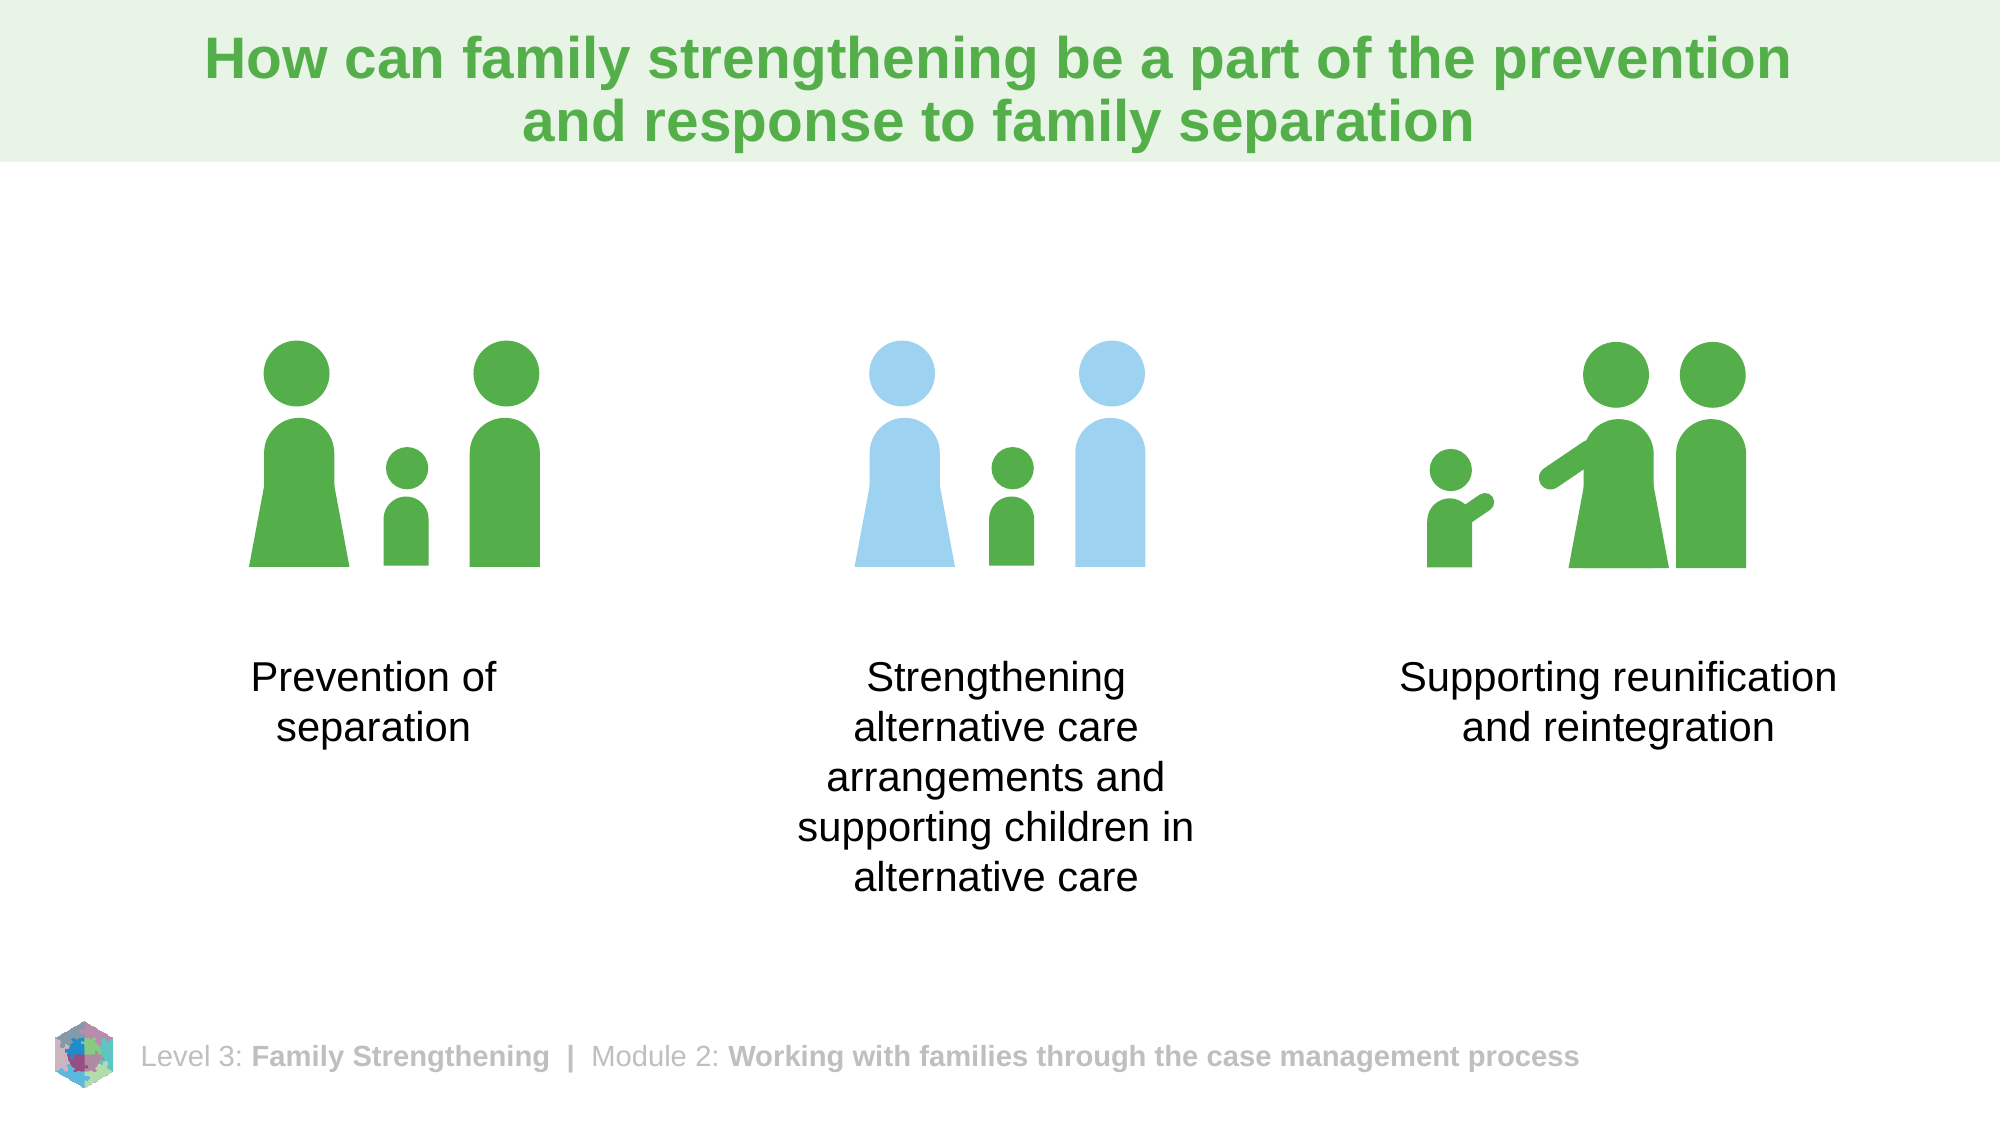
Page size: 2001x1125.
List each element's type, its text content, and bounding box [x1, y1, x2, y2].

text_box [1427, 341, 1747, 569]
title How can family strengthening be a part of the prevention and response to family separation [137, 19, 1863, 163]
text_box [248, 340, 540, 567]
text_box Strengthening alternative care arrangements and supporting children in alternative care [759, 641, 1233, 951]
text_box Supporting reunification and reintegration [1382, 641, 1855, 951]
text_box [383, 447, 429, 566]
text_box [854, 340, 1146, 567]
picture [55, 1021, 113, 1088]
text_box Prevention of separation [137, 641, 610, 951]
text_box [989, 447, 1035, 566]
